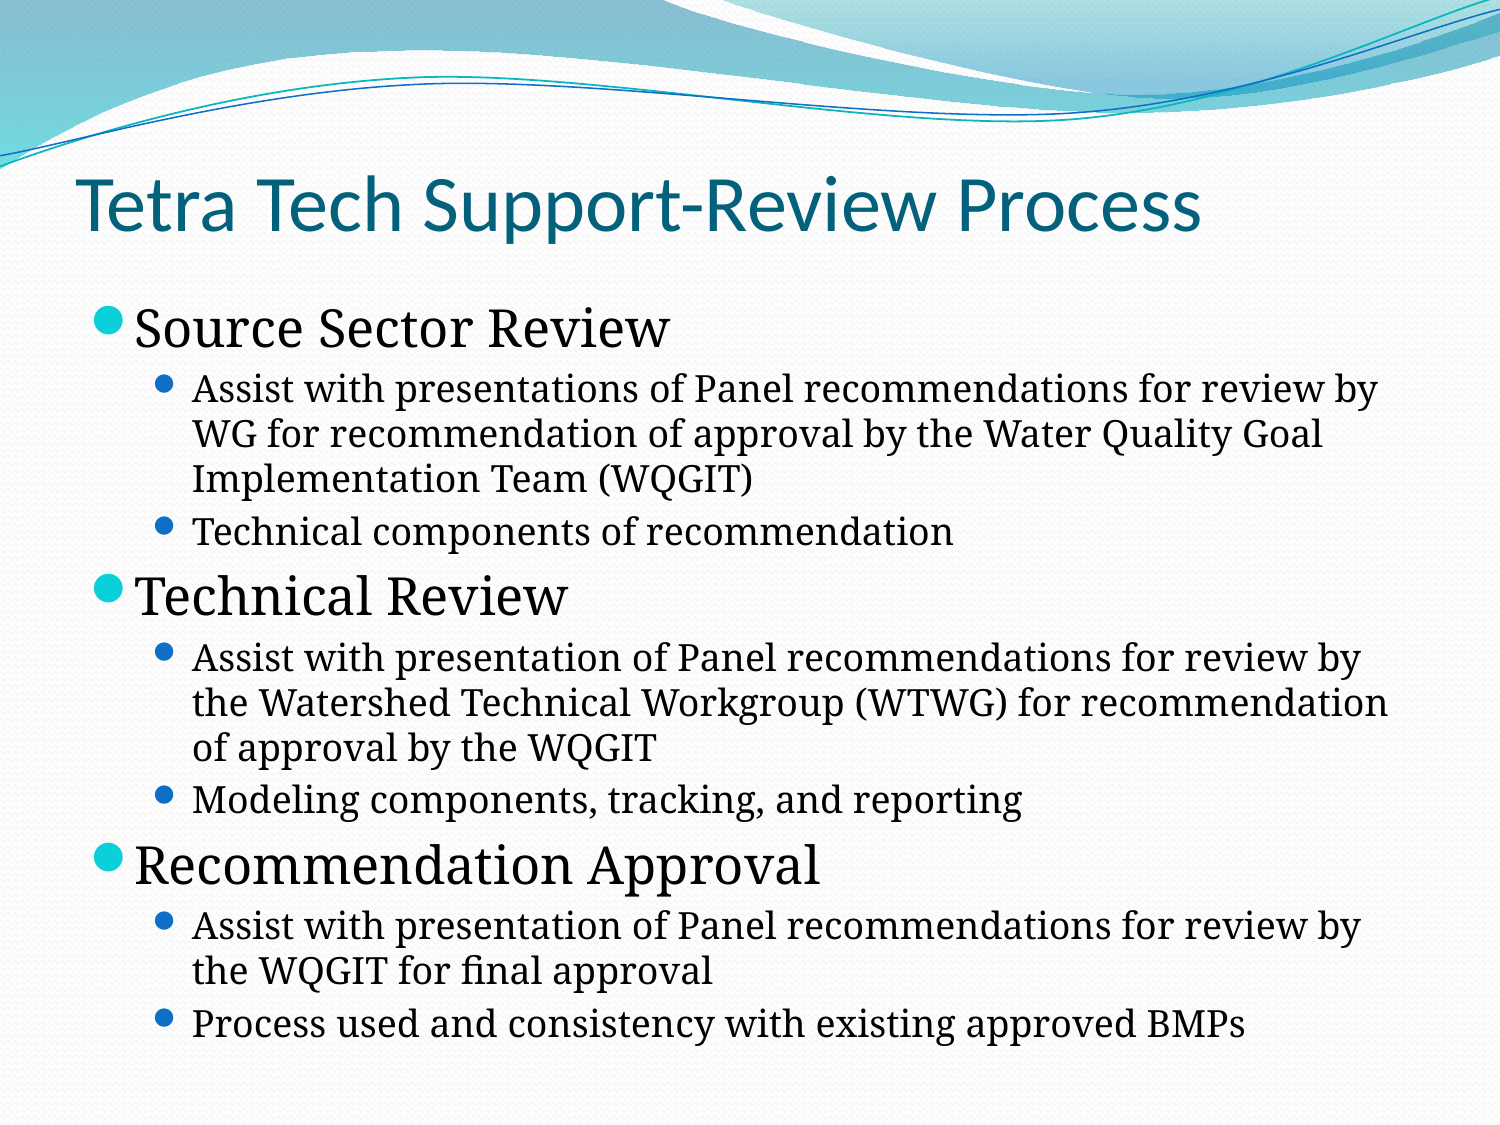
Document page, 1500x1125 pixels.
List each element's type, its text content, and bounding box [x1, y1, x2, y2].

list Source Sector Review Assist with presentations of Panel recommendations for review by WG for recommendation of approval by the Water Quality Goal Implementation Team (WQGIT) Technical components of recommendation Technical Review Assist with presentation of Panel recommendations for review by the Watershed Technical Workgroup (WTWG) for recommendation of approval by the WQGIT Modeling components, tracking, and reporting Recommendation Approval Assist with presentation of Panel recommendations for review by the WQGIT for final approval Process used and consistency with existing approved BMPs [75, 287, 1425, 1057]
title Tetra Tech Support-Review Process [75, 87, 1425, 247]
